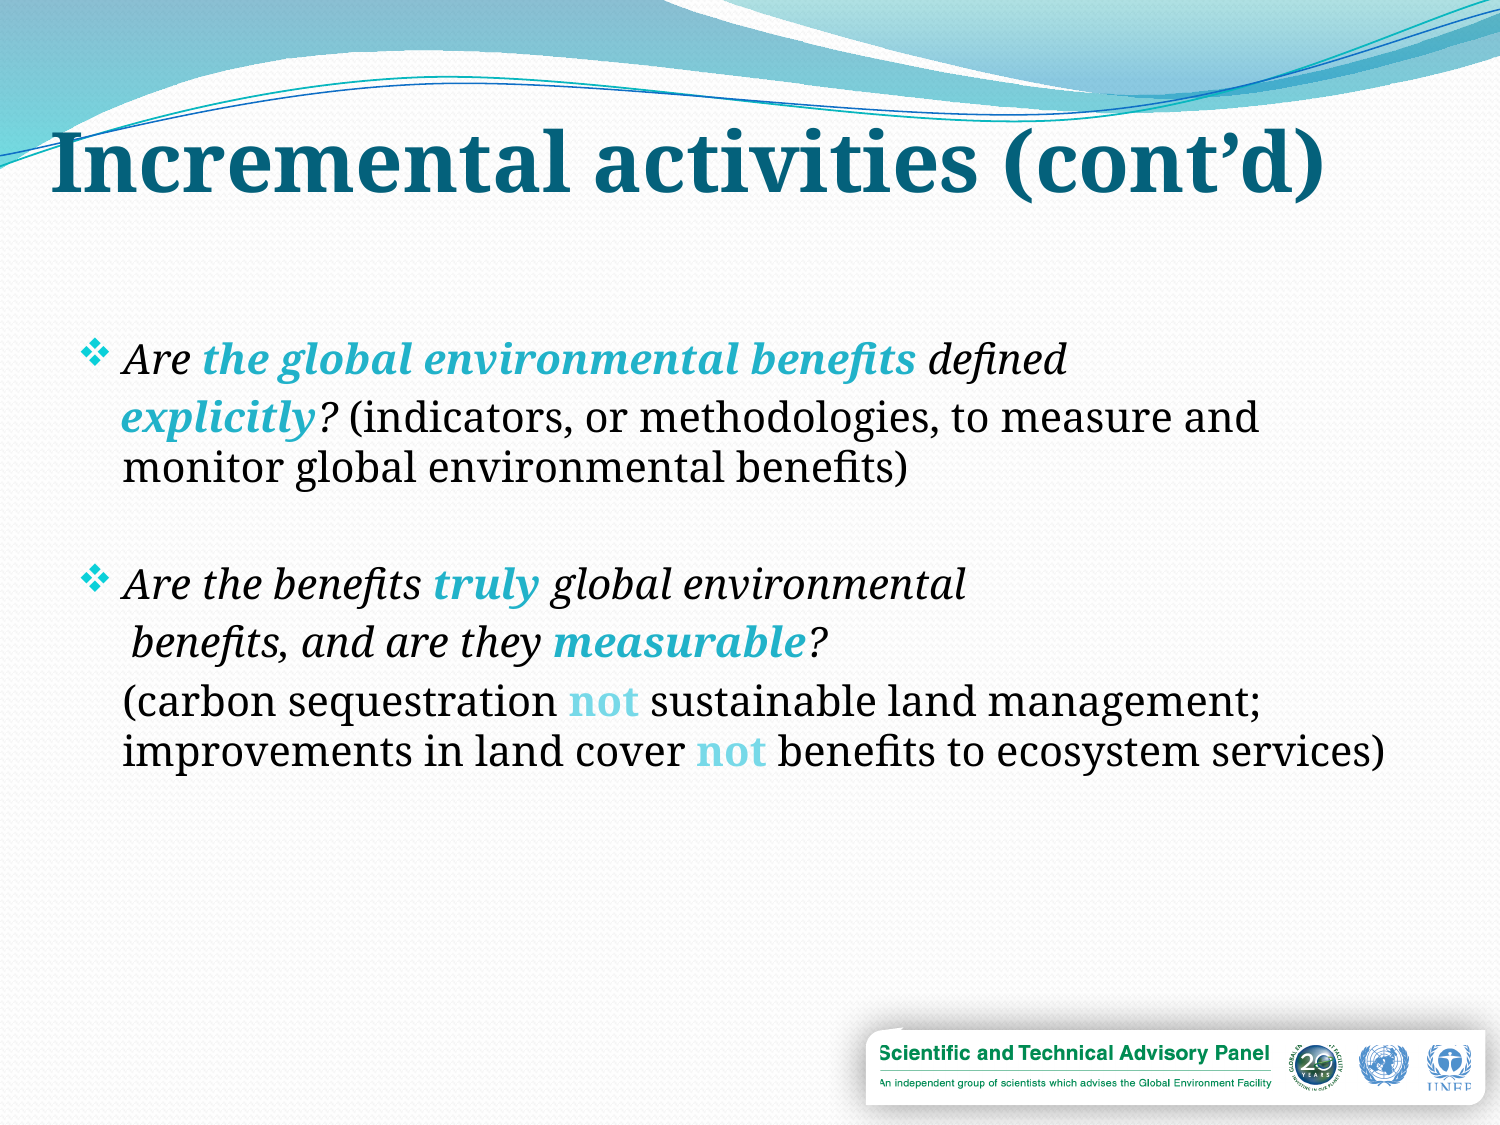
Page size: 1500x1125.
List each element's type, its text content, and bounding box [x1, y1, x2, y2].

list Are the global environmental benefits defined explicitly? (indicators, or methodologies, to measure and monitor global environmental benefits) Are the benefits truly global environmental benefits, and are they measurable? (carbon sequestration not sustainable land management; improvements in land cover not benefits to ecosystem services) [62, 324, 1413, 938]
title Incremental activities (cont’d) [50, 62, 1400, 210]
picture [872, 1037, 1479, 1099]
